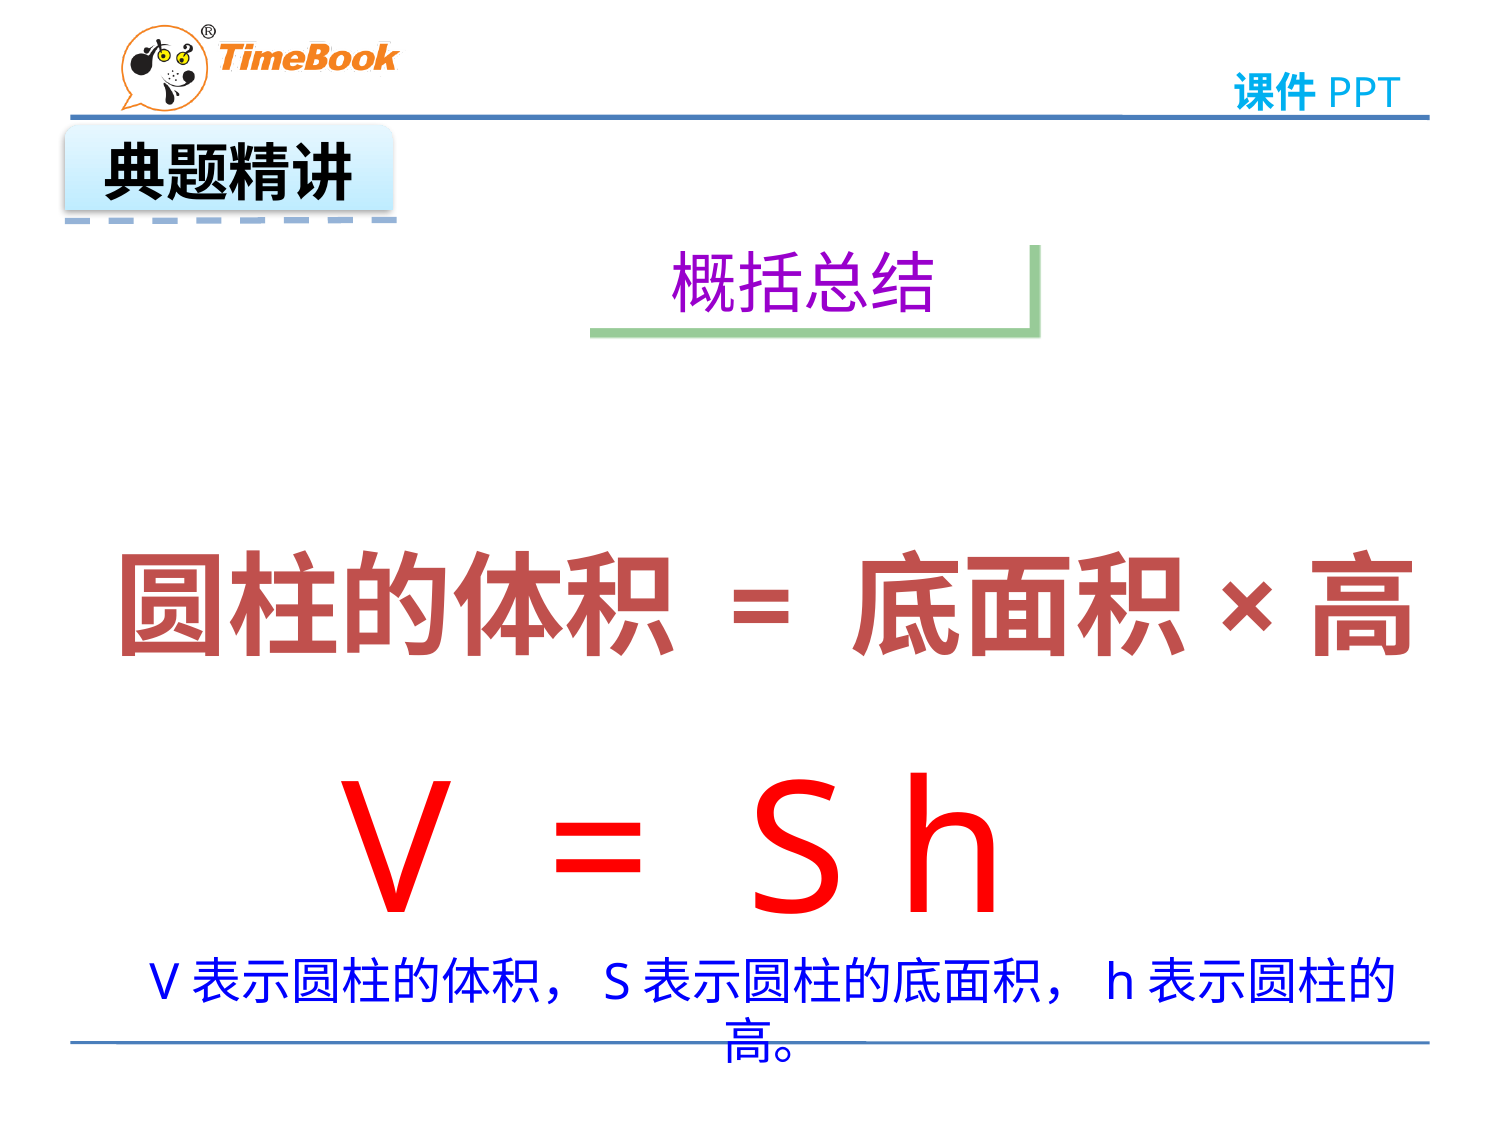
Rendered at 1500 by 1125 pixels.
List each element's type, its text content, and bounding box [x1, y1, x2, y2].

text_box 概括总结 [578, 233, 1030, 329]
text_box 典题精讲 [64, 124, 394, 212]
picture [118, 22, 408, 113]
text_box V = S h [326, 721, 1319, 941]
text_box 圆柱的体积 = 底面积×高 [100, 527, 1435, 677]
text_box V表示圆柱的体积，S表示圆柱的底面积，h表示圆柱的高。 [122, 941, 1425, 1077]
